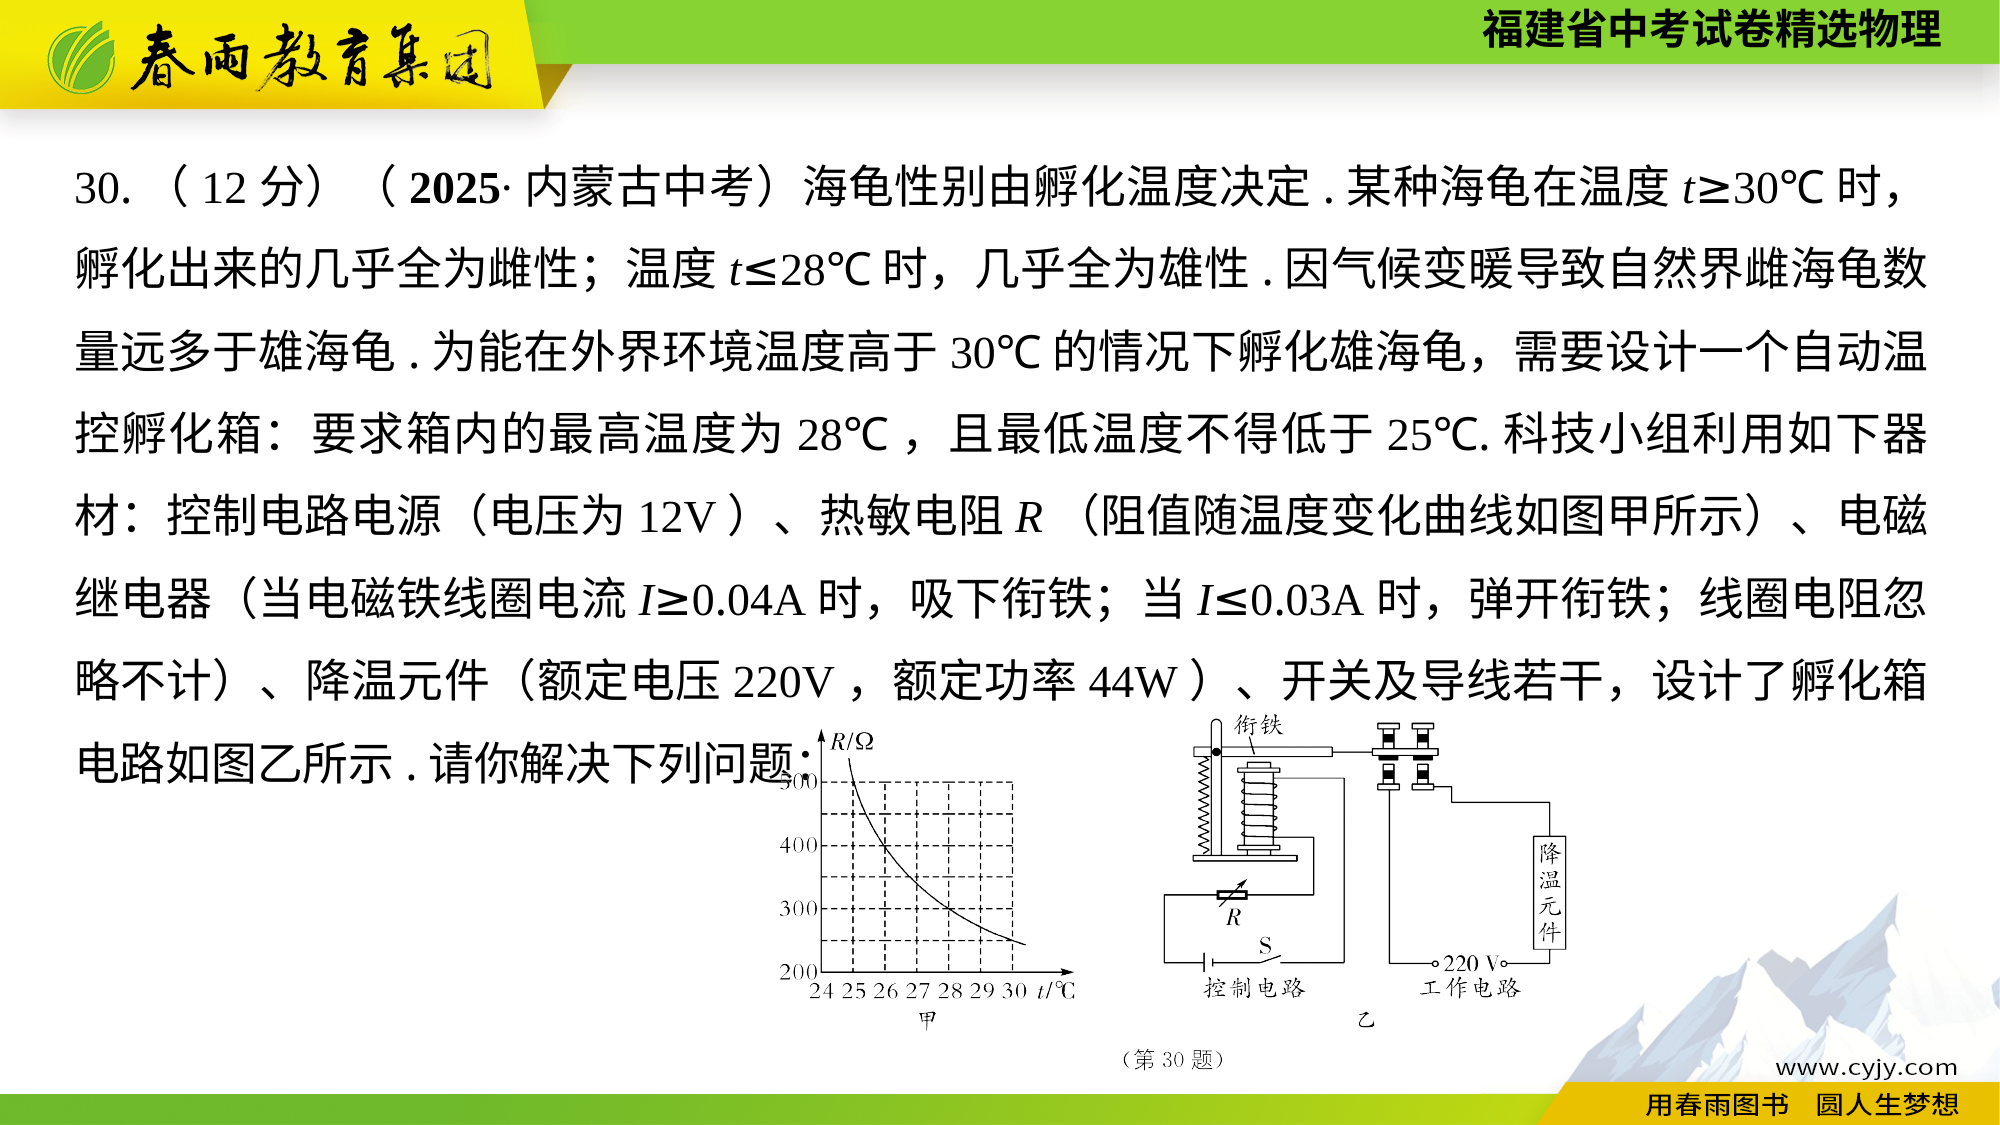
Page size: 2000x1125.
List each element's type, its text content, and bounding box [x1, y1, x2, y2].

picture [0, 0, 2000, 1125]
list 30.（12分）（2025∙内蒙古中考）海龟性别由孵化温度决定.某种海龟在温度t≥30℃时，孵化出来的几乎全为雌性；温度t≤28℃时，几乎全为雄性.因气候变暖导致自然界雌海龟数量远多于雄海龟.为能在外界环境温度高于30℃的情况下孵化雄海龟，需要设计一个自动温控孵化箱：要求箱内的最高温度为28℃，且最低温度不得低于25℃.科技小组利用如下器材：控制电路电源（电压为12V）、热敏电阻R（阻值随温度变化曲线如图甲所示）、电磁继电器（当电磁铁线圈电流I≥0.04A时，吸下衔铁；当I≤0.03A时，弹开衔铁；线圈电阻忽略不计）、降温元件（额定电压220V，额定功率44W）、开关及导线若干，设计了孵化箱电路如图乙所示.请你解决下列问题： [59, 122, 1944, 794]
